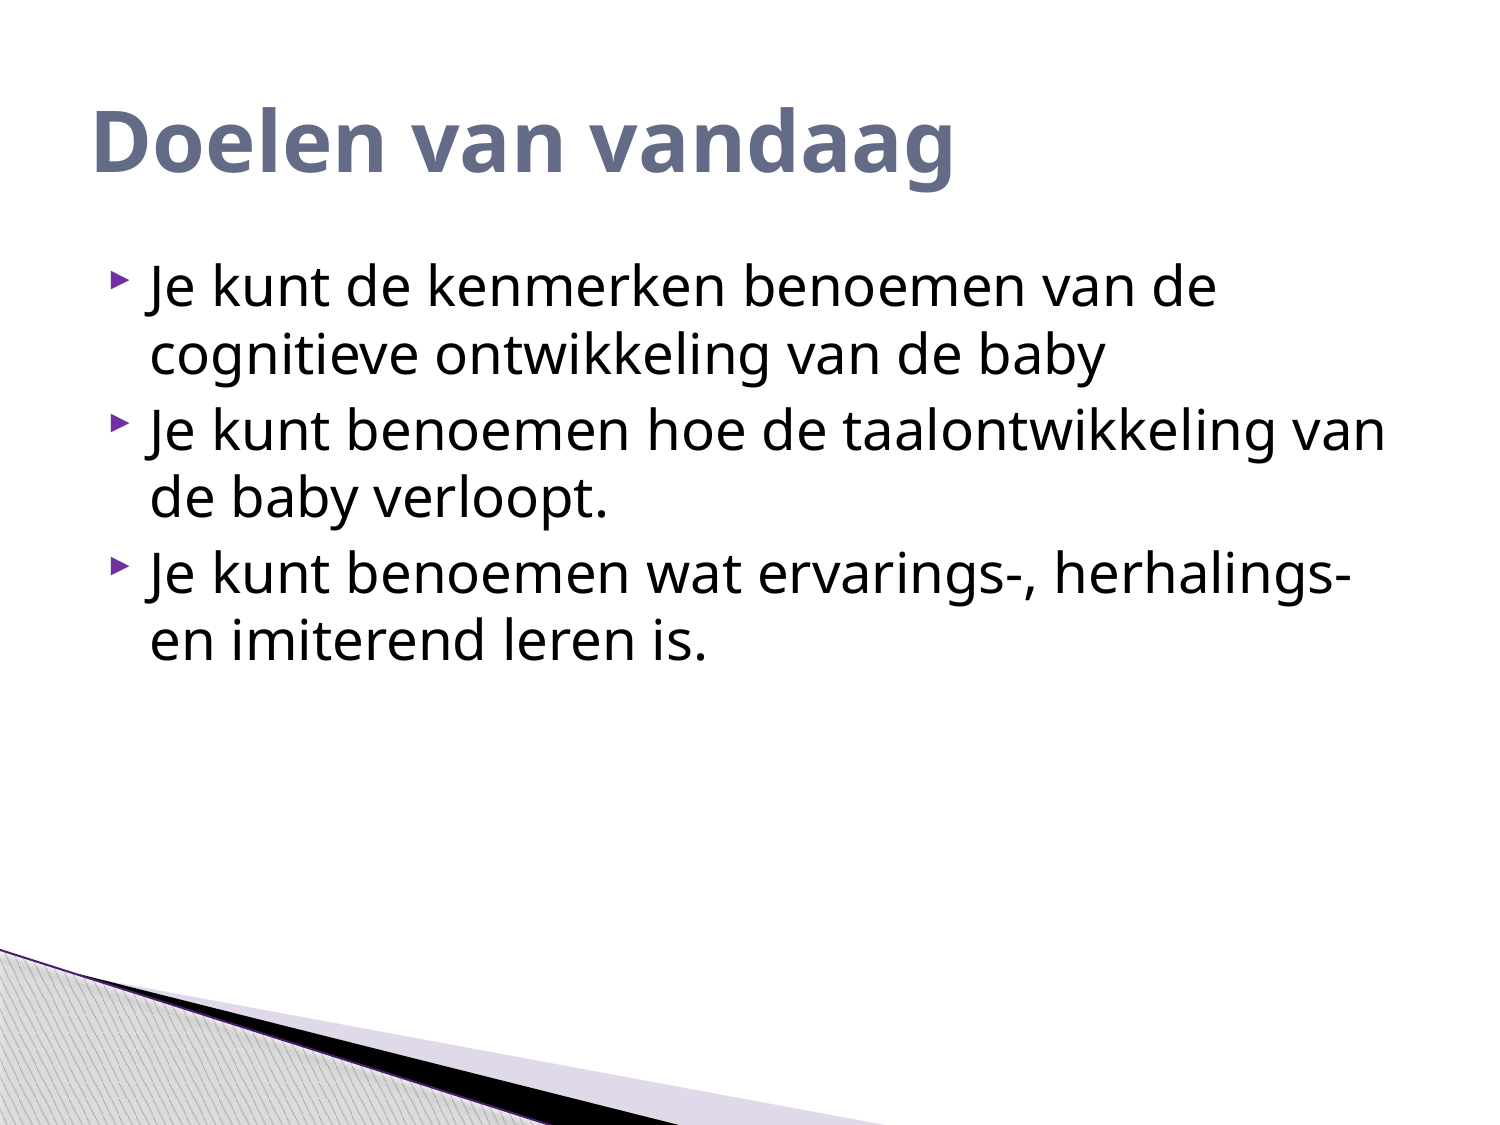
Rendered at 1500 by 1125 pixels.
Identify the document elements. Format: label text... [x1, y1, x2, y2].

list Je kunt de kenmerken benoemen van de cognitieve ontwikkeling van de baby Je kunt benoemen hoe de taalontwikkeling van de baby verloopt. Je kunt benoemen wat ervarings-, herhalings- en imiterend leren is. [75, 243, 1425, 986]
title Doelen van vandaag [75, 45, 1425, 233]
